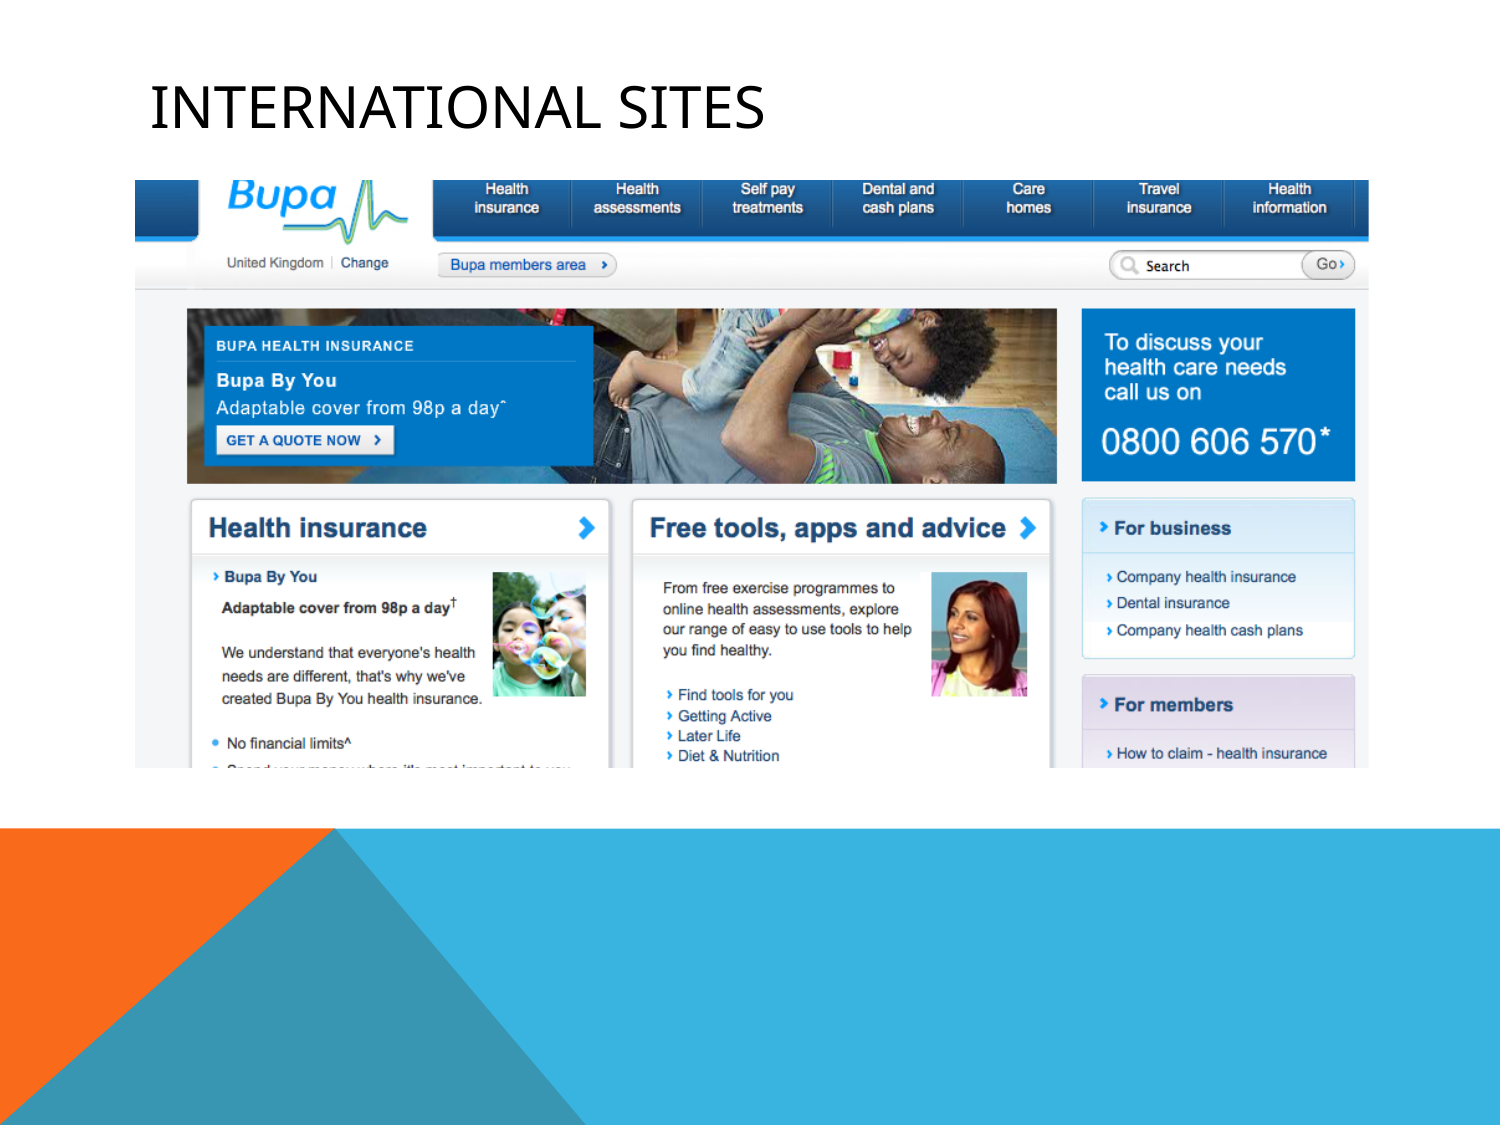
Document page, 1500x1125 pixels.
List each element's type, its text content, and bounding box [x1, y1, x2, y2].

title International sites [135, 60, 1369, 150]
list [134, 180, 1369, 768]
